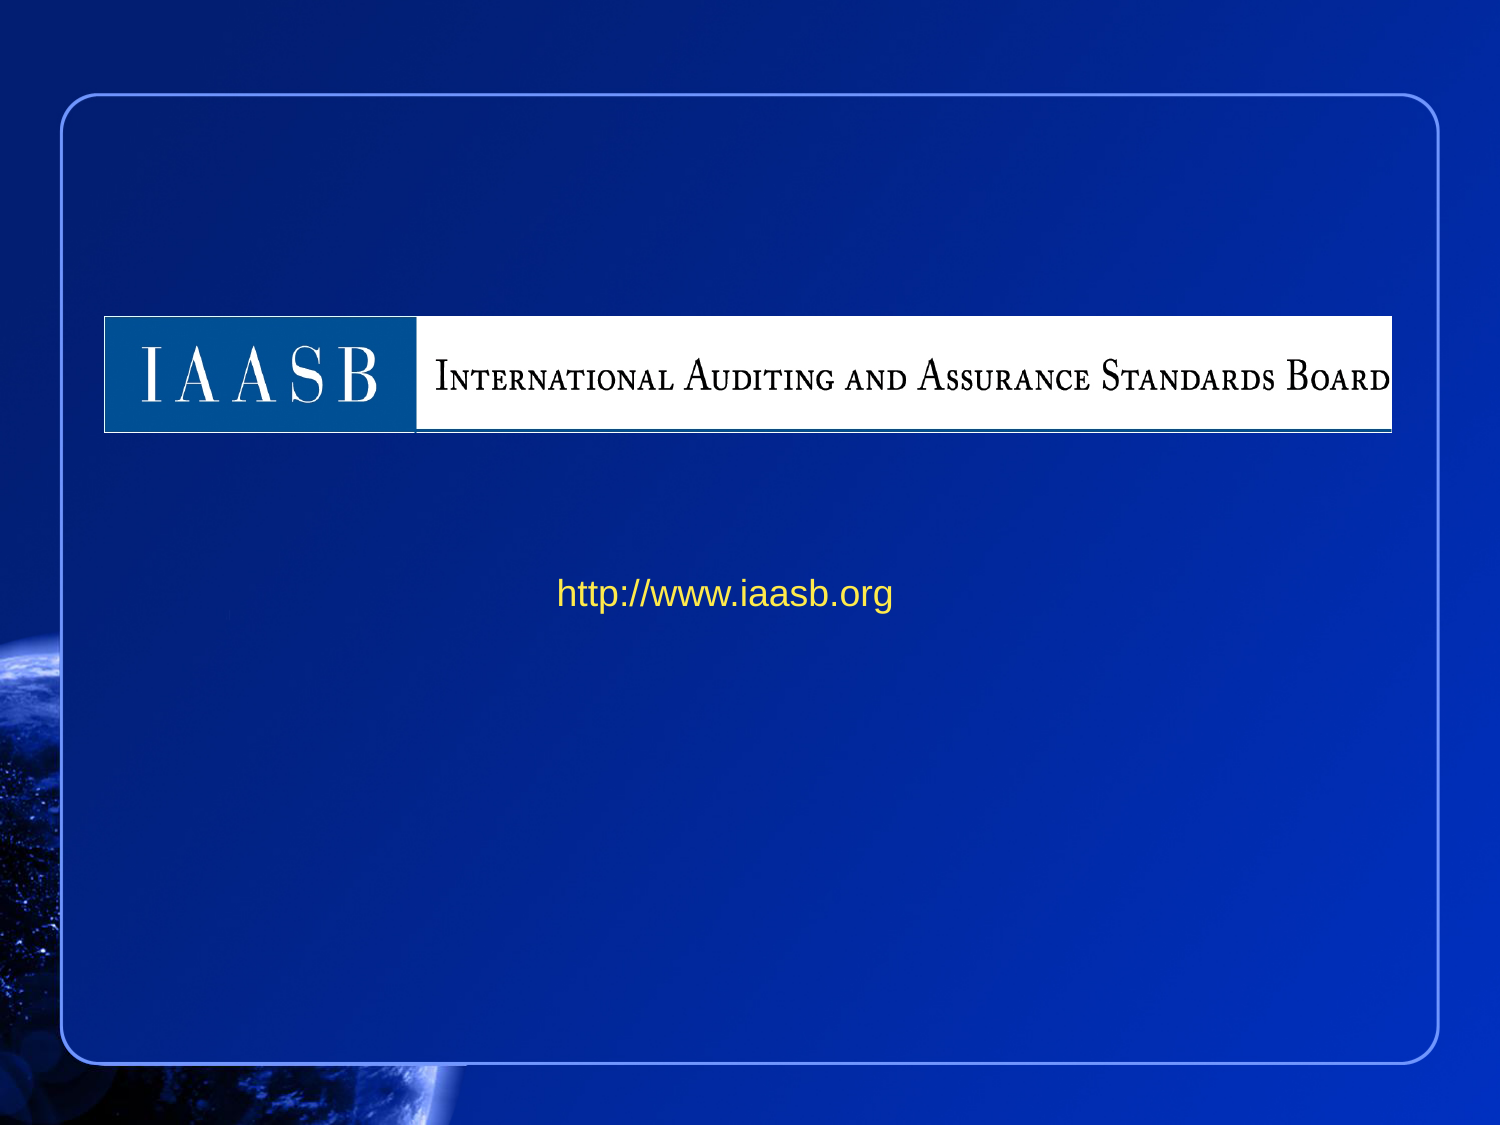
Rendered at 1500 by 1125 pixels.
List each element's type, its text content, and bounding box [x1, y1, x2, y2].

text_box [203, 590, 1313, 1004]
text_box http://www.iaasb.org [541, 561, 1014, 622]
picture [0, 0, 1500, 1125]
